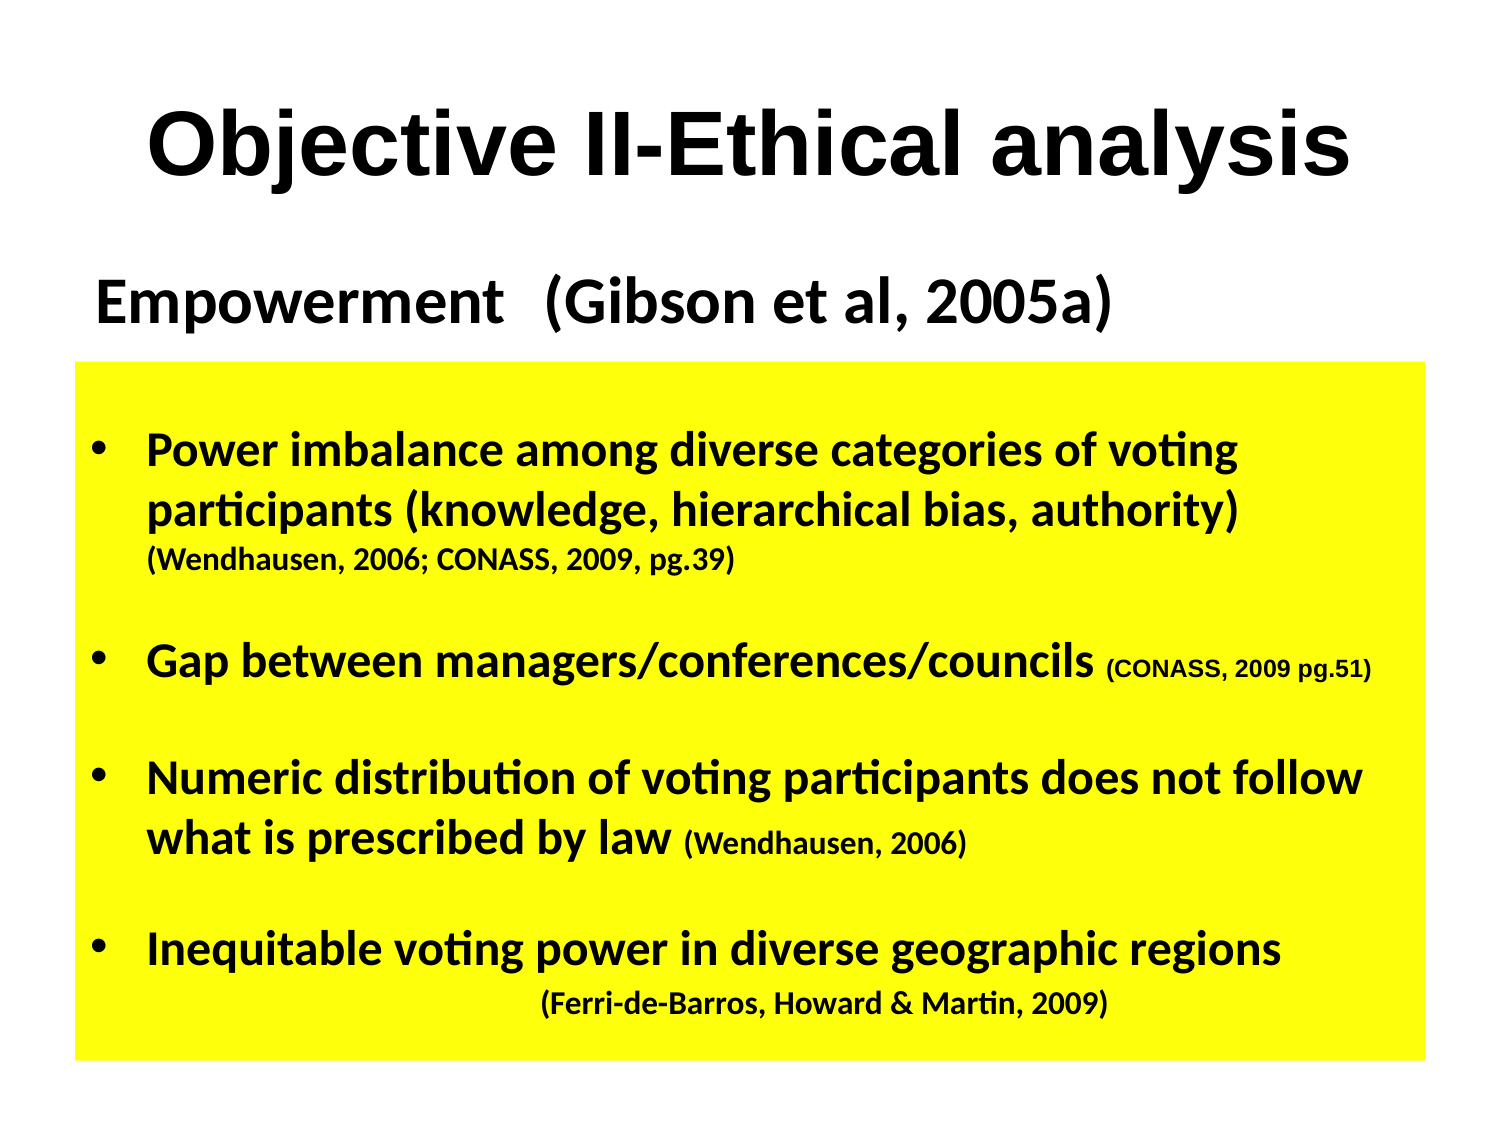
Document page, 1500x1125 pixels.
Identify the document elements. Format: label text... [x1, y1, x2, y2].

list Power imbalance among diverse categories of voting participants (knowledge, hierarchical bias, authority) (Wendhausen, 2006; CONASS, 2009, pg.39) Gap between managers/conferences/councils (CONASS, 2009 pg.51) Numeric distribution of voting participants does not follow what is prescribed by law (Wendhausen, 2006) Inequitable voting power in diverse geographic regions (Ferri-de-Barros, Howard & Martin, 2009) [75, 361, 1425, 1061]
text_box Empowerment (Gibson et al, 2005a) [80, 216, 1130, 352]
title Objective II-Ethical analysis [75, 45, 1425, 233]
